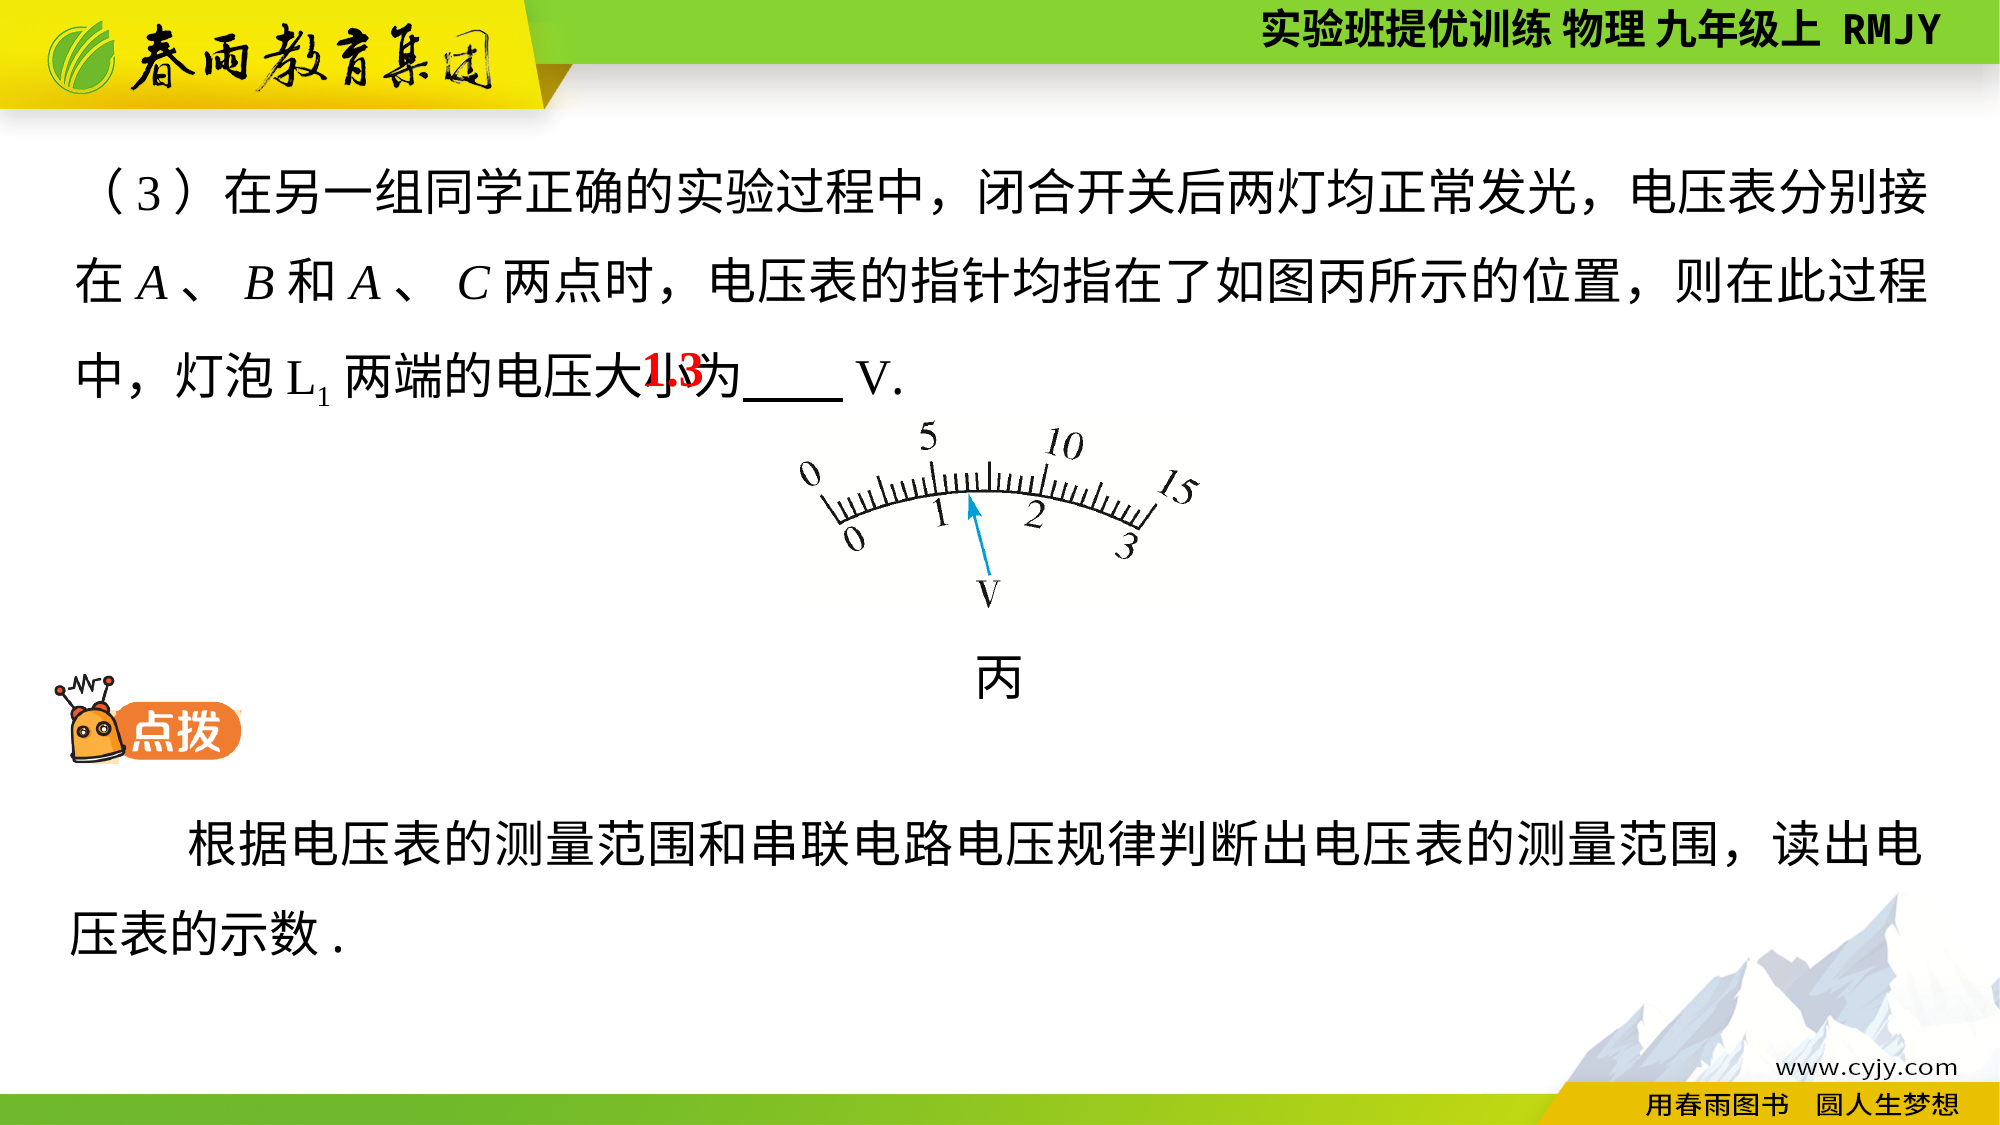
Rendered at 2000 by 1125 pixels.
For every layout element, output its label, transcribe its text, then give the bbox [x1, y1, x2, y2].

text_box 1.3 [626, 299, 719, 404]
picture [0, 0, 2000, 1125]
text_box 丙 [959, 616, 1040, 713]
list （3）在另一组同学正确的实验过程中，闭合开关后两灯均正常发光，电压表分别接在A、B和A、C两点时，电压表的指针均指在了如图丙所示的位置，则在此过程中，灯泡L1两端的电压大小为 V. [59, 122, 1944, 399]
text_box 根据电压表的测量范围和串联电路电压规律判断出电压表的测量范围，读出电压表的示数. [54, 775, 1939, 970]
